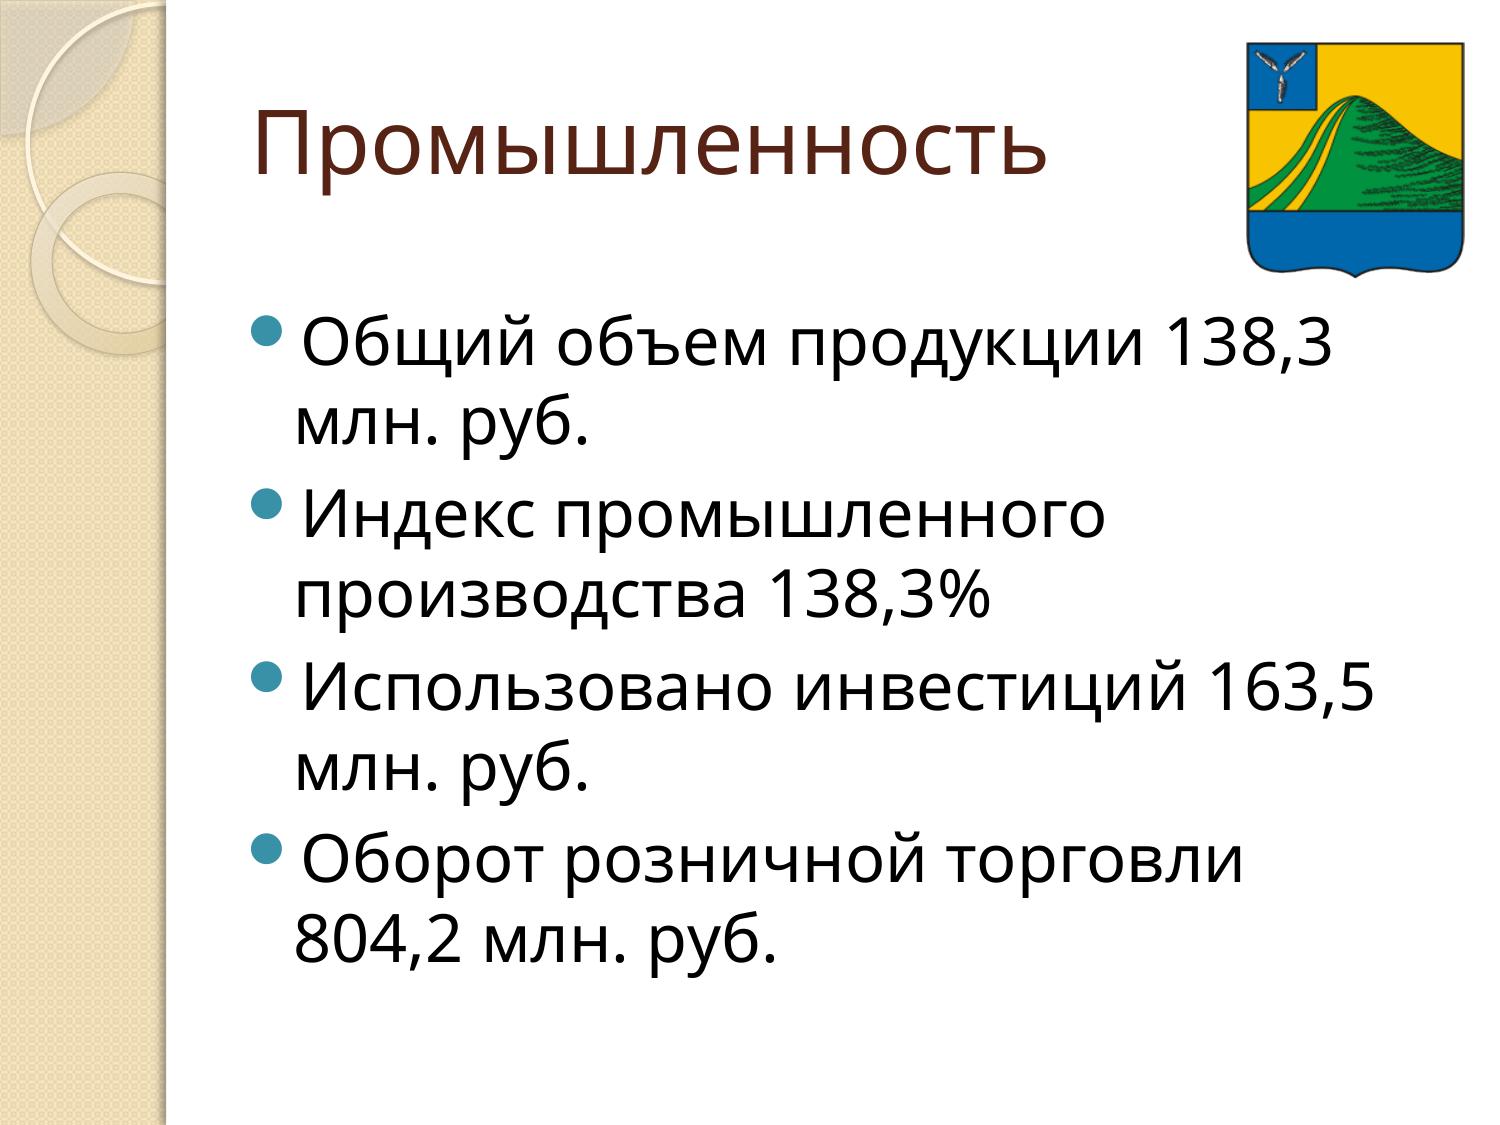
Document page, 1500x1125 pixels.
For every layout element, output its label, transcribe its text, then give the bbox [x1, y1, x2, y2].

title Промышленность [235, 45, 1239, 233]
picture [1245, 42, 1465, 280]
list Общий объем продукции 138,3 млн. руб. Индекс промышленного производства 138,3% Использовано инвестиций 163,5 млн. руб. Оборот розничной торговли 804,2 млн. руб. [218, 290, 1449, 1079]
